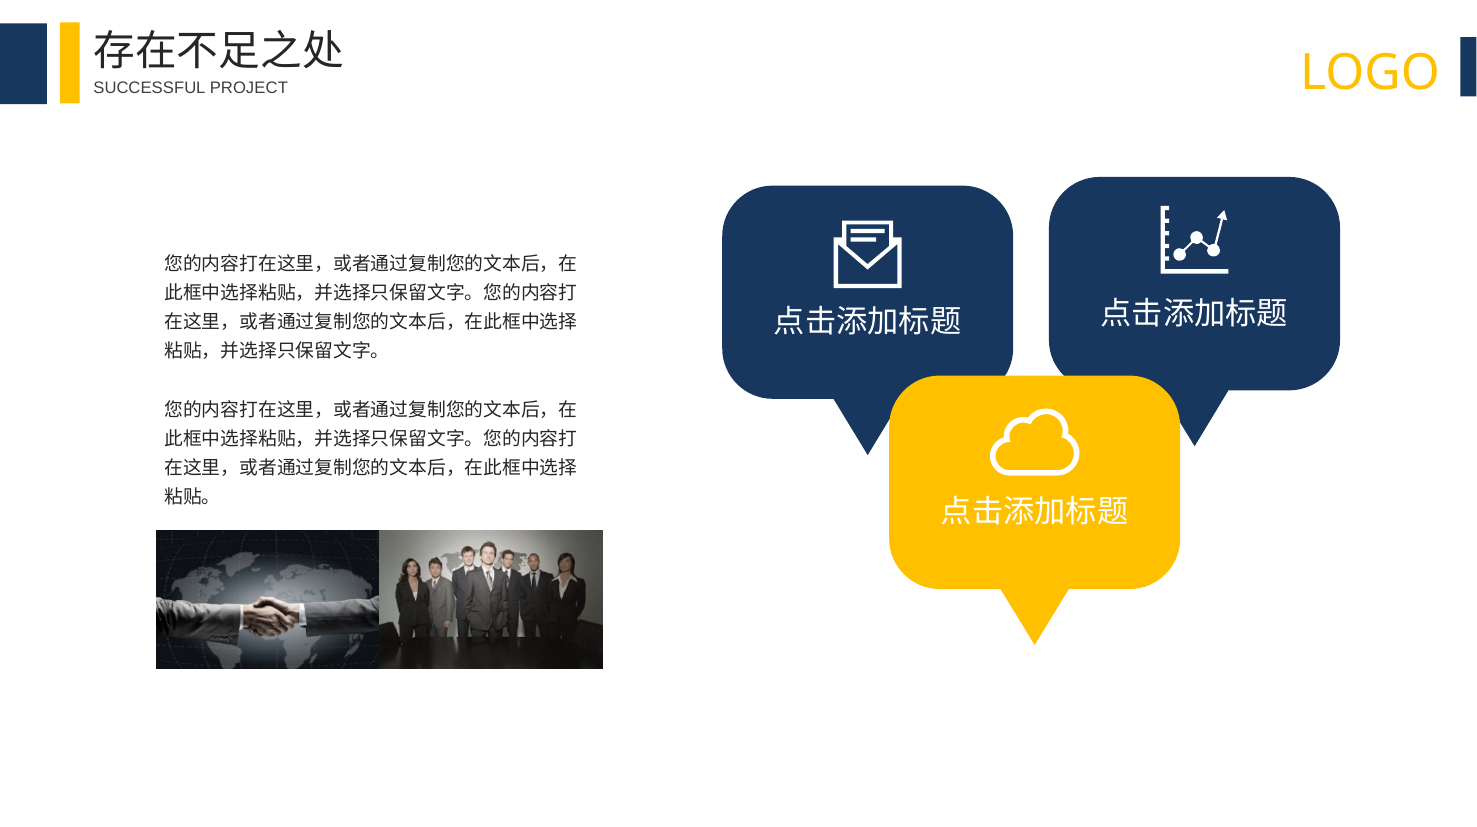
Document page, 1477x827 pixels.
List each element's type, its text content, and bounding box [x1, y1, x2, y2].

text_box LOGO [1289, 33, 1477, 105]
text_box [989, 408, 1080, 476]
text_box 点击添加标题 [889, 375, 1181, 645]
text_box [58, 20, 82, 105]
text_box 存在不足之处 [93, 23, 359, 74]
text_box [0, 21, 49, 106]
picture [156, 530, 603, 670]
text_box 点击添加标题 [1048, 176, 1341, 447]
text_box [1160, 205, 1229, 274]
text_box [1458, 35, 1477, 99]
text_box SUCCESSFUL PROJECT [93, 76, 359, 97]
text_box 您的内容打在这里，或者通过复制您的文本后，在此框中选择粘贴，并选择只保留文字。您的内容打在这里，或者通过复制您的文本后，在此框中选择粘贴，并选择只保留文字。 您的内容打在这里，或者通过复制您的文本后，在此框中选择粘贴，并选择只保留文字。您的内容打在这里，或者通过复制您的文本后，在此框中选择粘贴。 [149, 237, 610, 545]
text_box [833, 220, 902, 289]
text_box 点击添加标题 [722, 185, 1014, 456]
